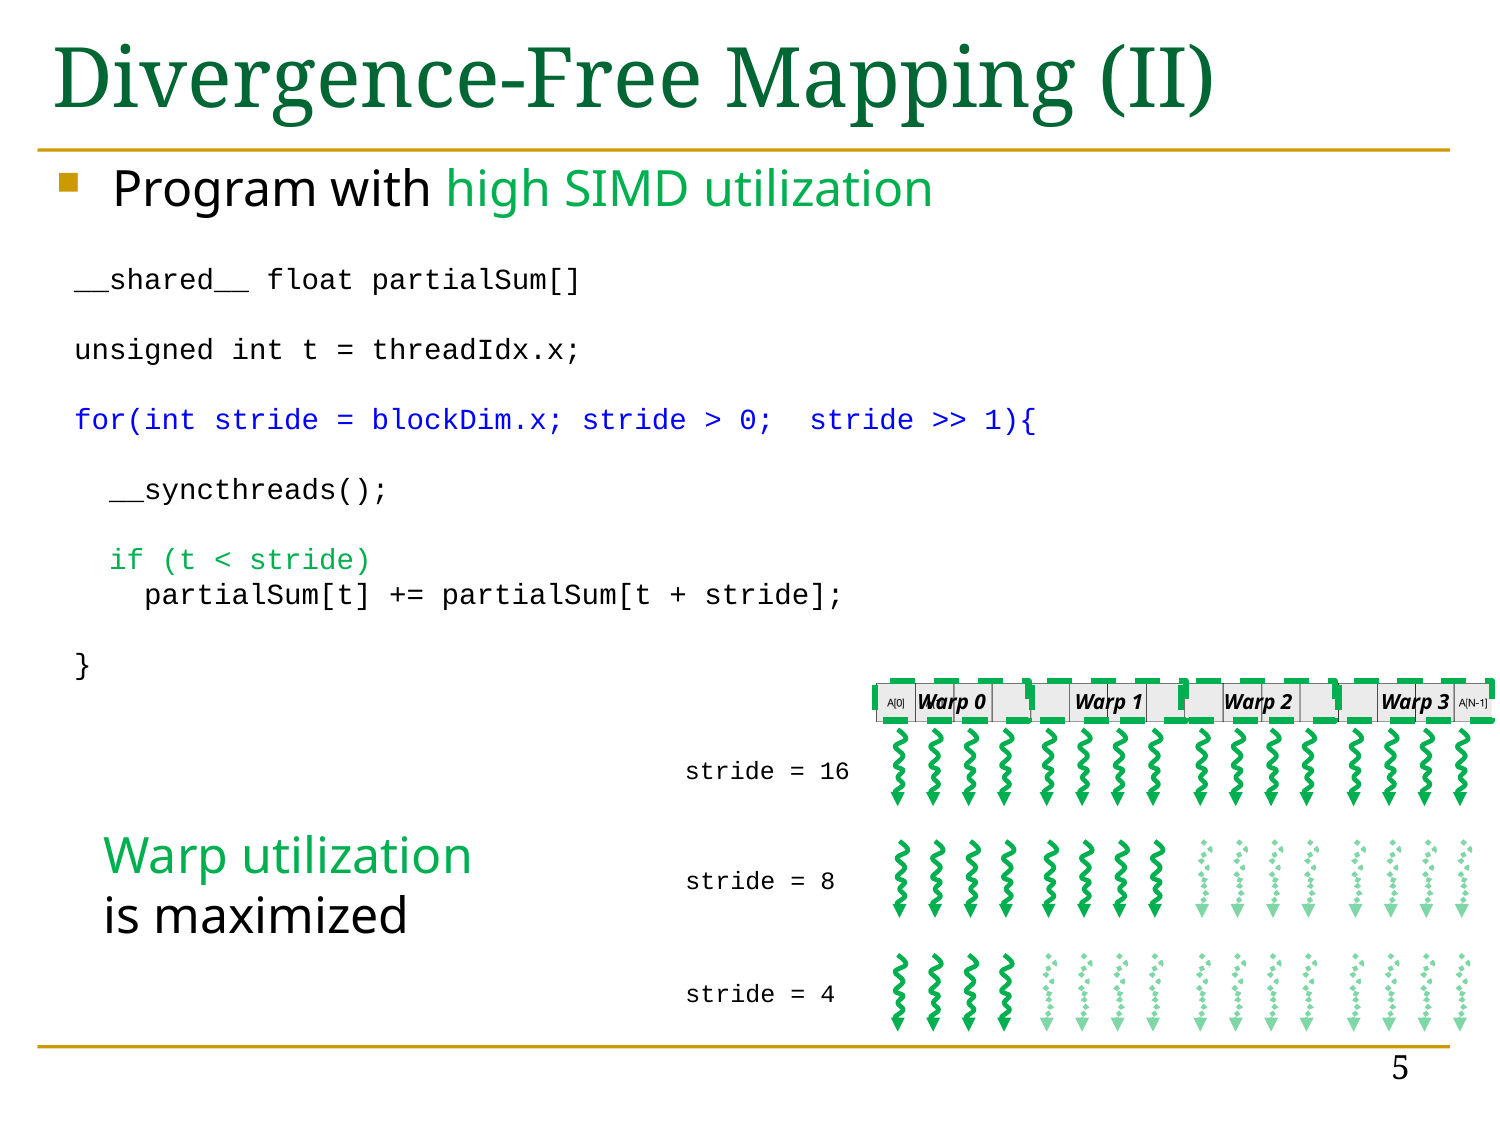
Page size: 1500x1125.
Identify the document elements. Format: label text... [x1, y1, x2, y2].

text_box [1303, 841, 1317, 918]
text_box [1266, 954, 1280, 1032]
text_box [1457, 841, 1471, 918]
text_box [1231, 954, 1245, 1032]
text_box Warp utilization is maximized [88, 815, 501, 951]
text_box [1001, 841, 1015, 918]
text_box [1384, 954, 1398, 1032]
text_box [1042, 954, 1056, 1032]
text_box [1421, 841, 1435, 918]
text_box [1350, 841, 1364, 918]
text_box [1301, 954, 1316, 1032]
slide_number 5 [1074, 1023, 1426, 1100]
list Program with high SIMD utilization [41, 148, 1448, 1047]
text_box [1077, 954, 1091, 1032]
text_box [894, 841, 908, 918]
text_box [1348, 954, 1363, 1032]
text_box [1150, 841, 1164, 918]
text_box [1195, 954, 1209, 1032]
text_box [1079, 841, 1093, 918]
text_box [999, 954, 1013, 1032]
text_box [1268, 841, 1282, 918]
text_box [1455, 954, 1469, 1032]
text_box [1197, 841, 1211, 918]
text_box [964, 954, 978, 1032]
text_box [893, 954, 907, 1032]
text_box [1114, 841, 1128, 918]
text_box [1043, 841, 1057, 918]
title Divergence-Free Mapping (II) [37, 0, 1451, 150]
text_box [1112, 954, 1127, 1032]
text_box [1419, 954, 1433, 1032]
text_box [894, 729, 1469, 807]
text_box stride = 16 [670, 747, 865, 792]
text_box [1232, 841, 1246, 918]
text_box [1148, 954, 1162, 1032]
picture [875, 682, 1492, 722]
text_box [1386, 841, 1400, 918]
text_box stride = 8 [670, 856, 851, 902]
text_box [965, 841, 979, 918]
text_box [928, 954, 942, 1032]
text_box [930, 841, 944, 918]
text_box stride = 4 [670, 970, 851, 1016]
text_box __shared__ float partialSum[] unsigned int t = threadIdx.x; for(int stride = blockDim.x; stride > 0; stride >> 1){ __syncthreads(); if (t < stride) partialSum[t] += partialSum[t + stride]; } [59, 253, 1365, 688]
